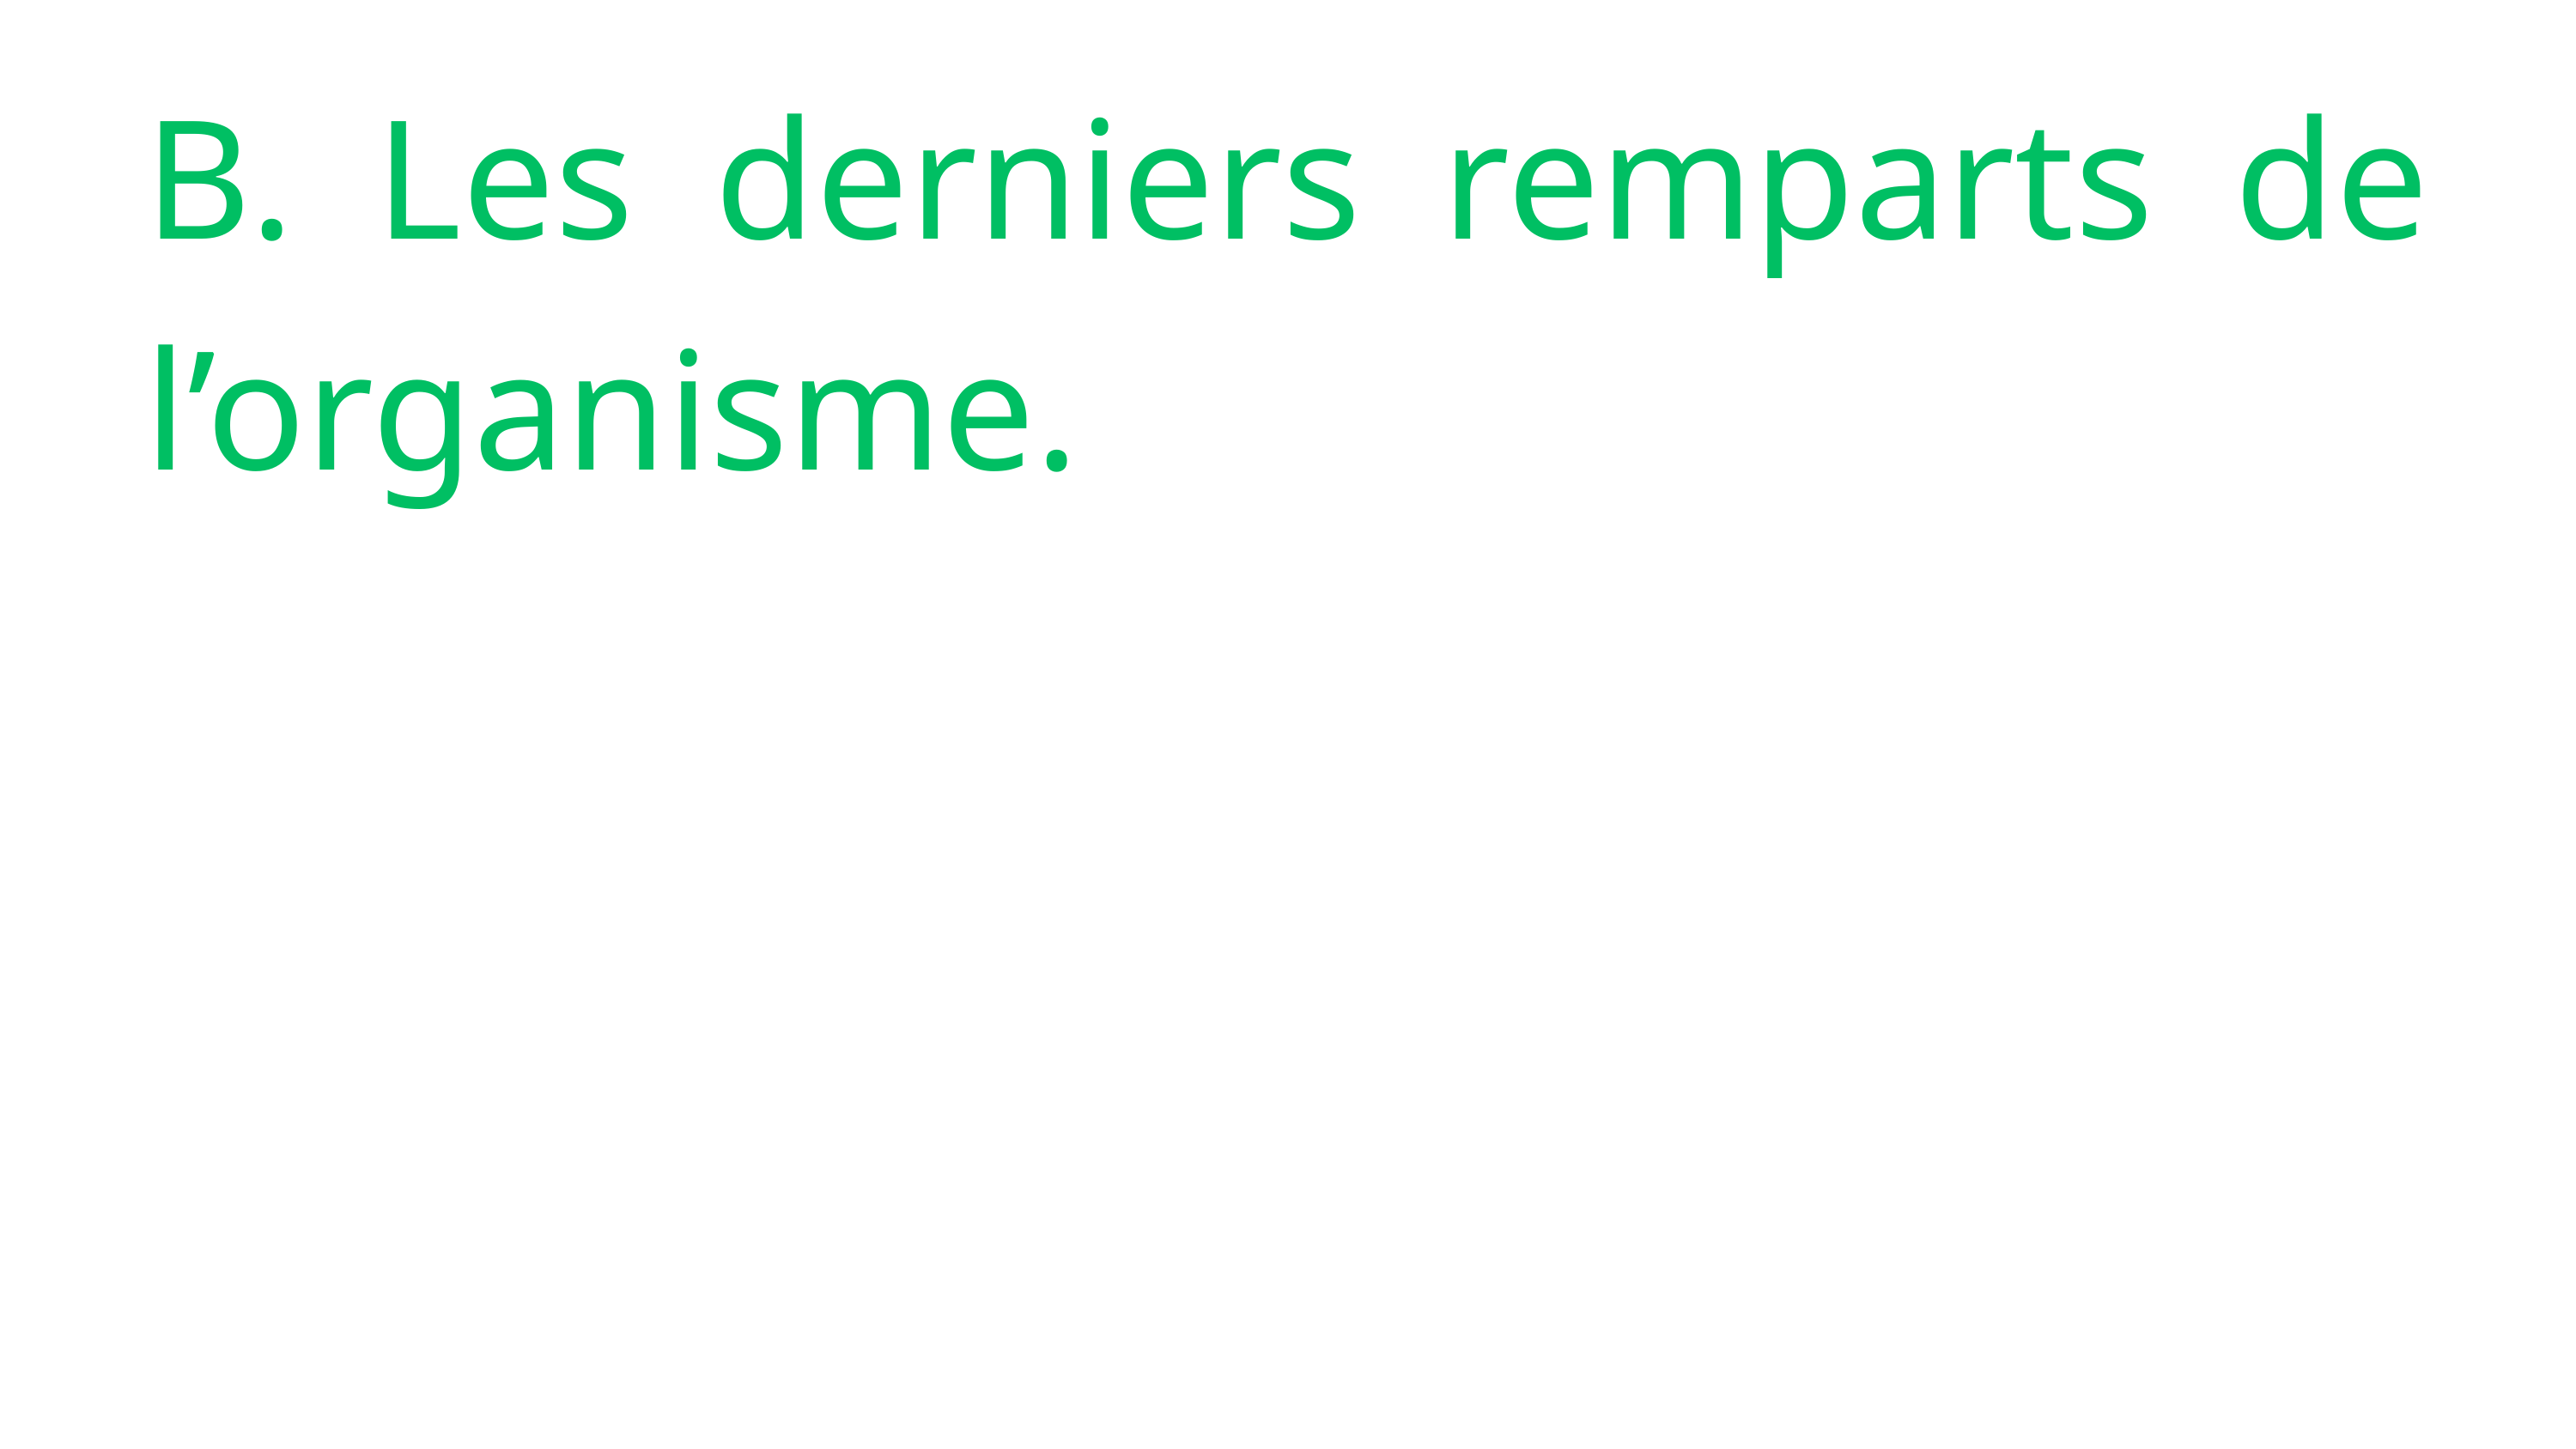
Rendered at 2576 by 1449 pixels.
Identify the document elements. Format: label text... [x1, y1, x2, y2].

text_box B. Les derniers remparts de l’organisme. [144, 41, 2431, 503]
